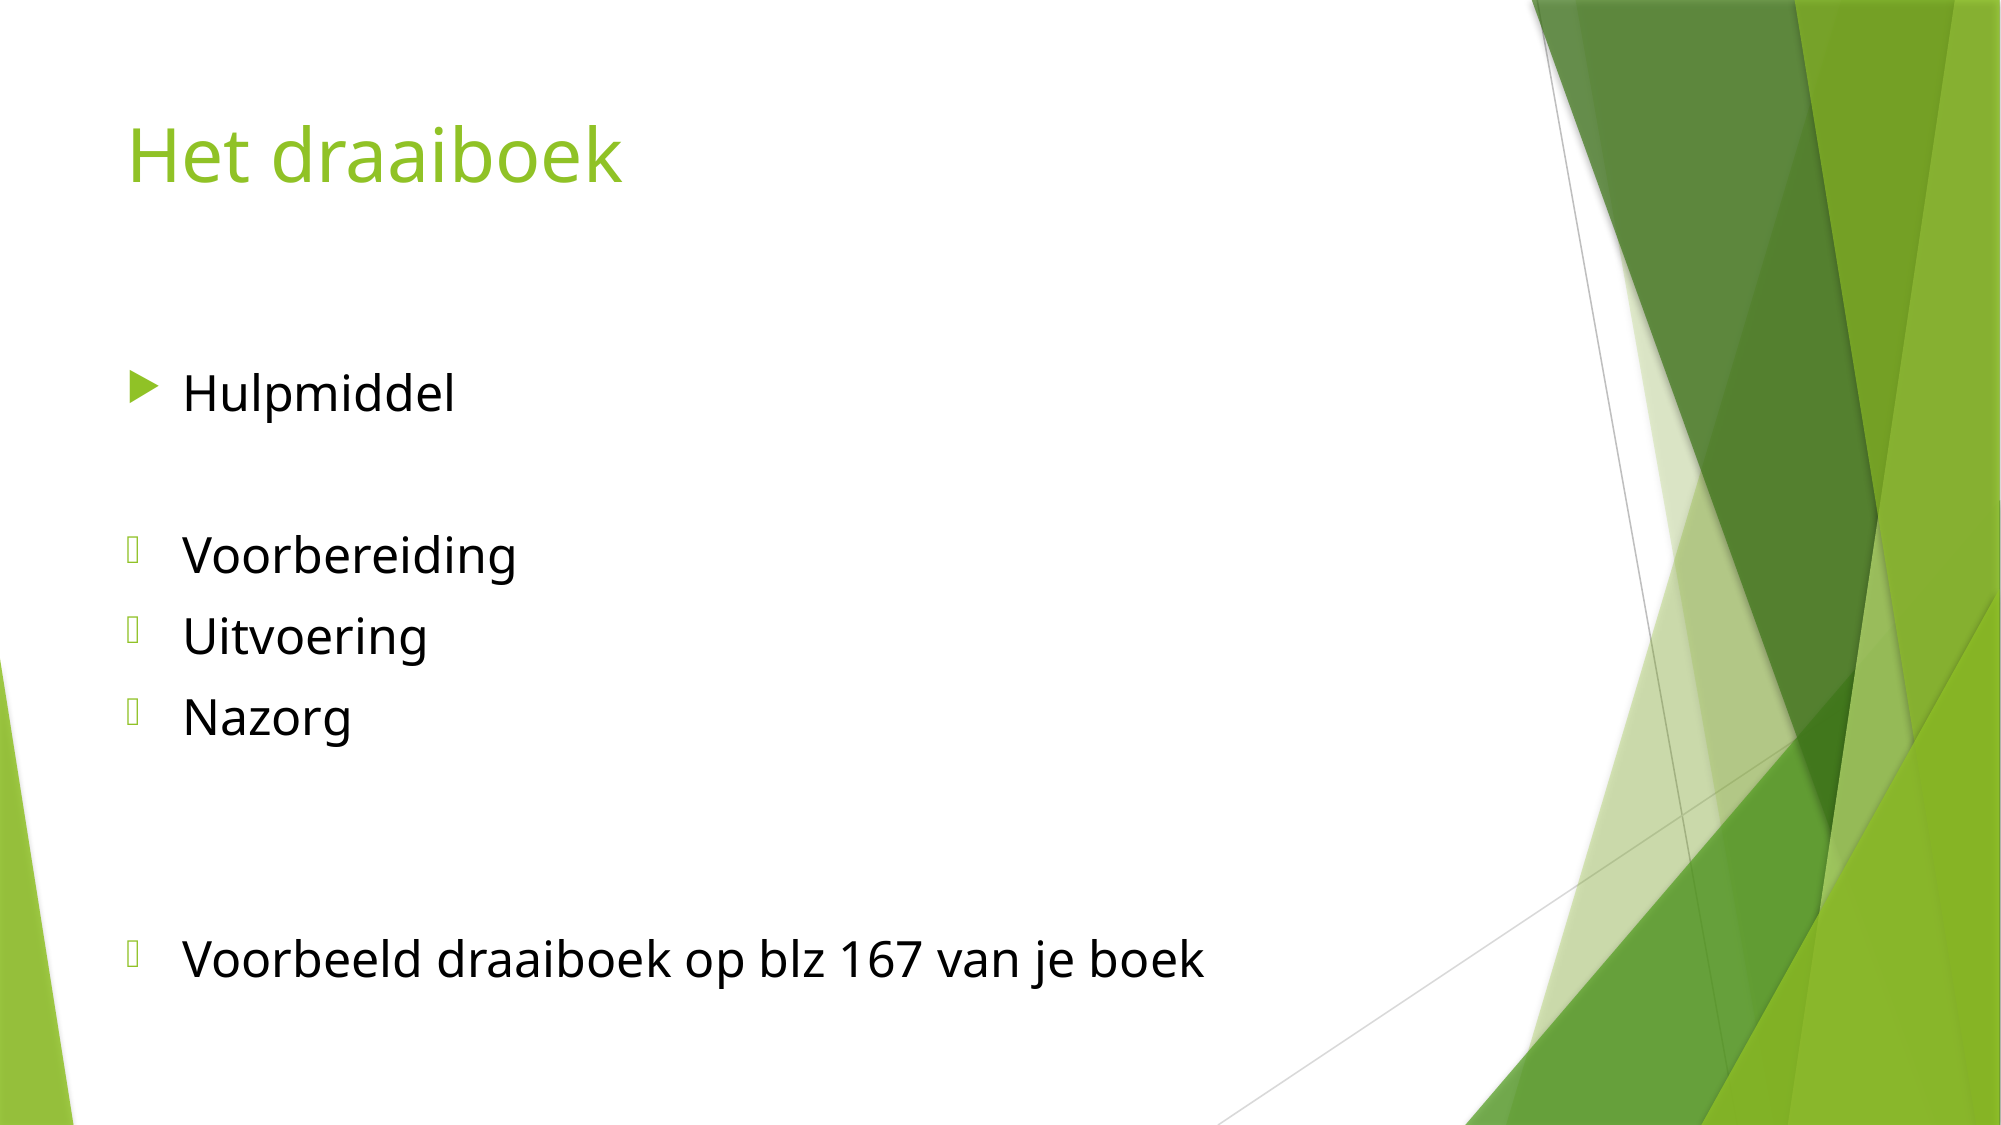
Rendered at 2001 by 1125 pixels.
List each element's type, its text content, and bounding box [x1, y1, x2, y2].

title Het draaiboek [111, 99, 1522, 317]
list Hulpmiddel Voorbereiding Uitvoering Nazorg Voorbeeld draaiboek op blz 167 van je boek [111, 354, 1522, 992]
